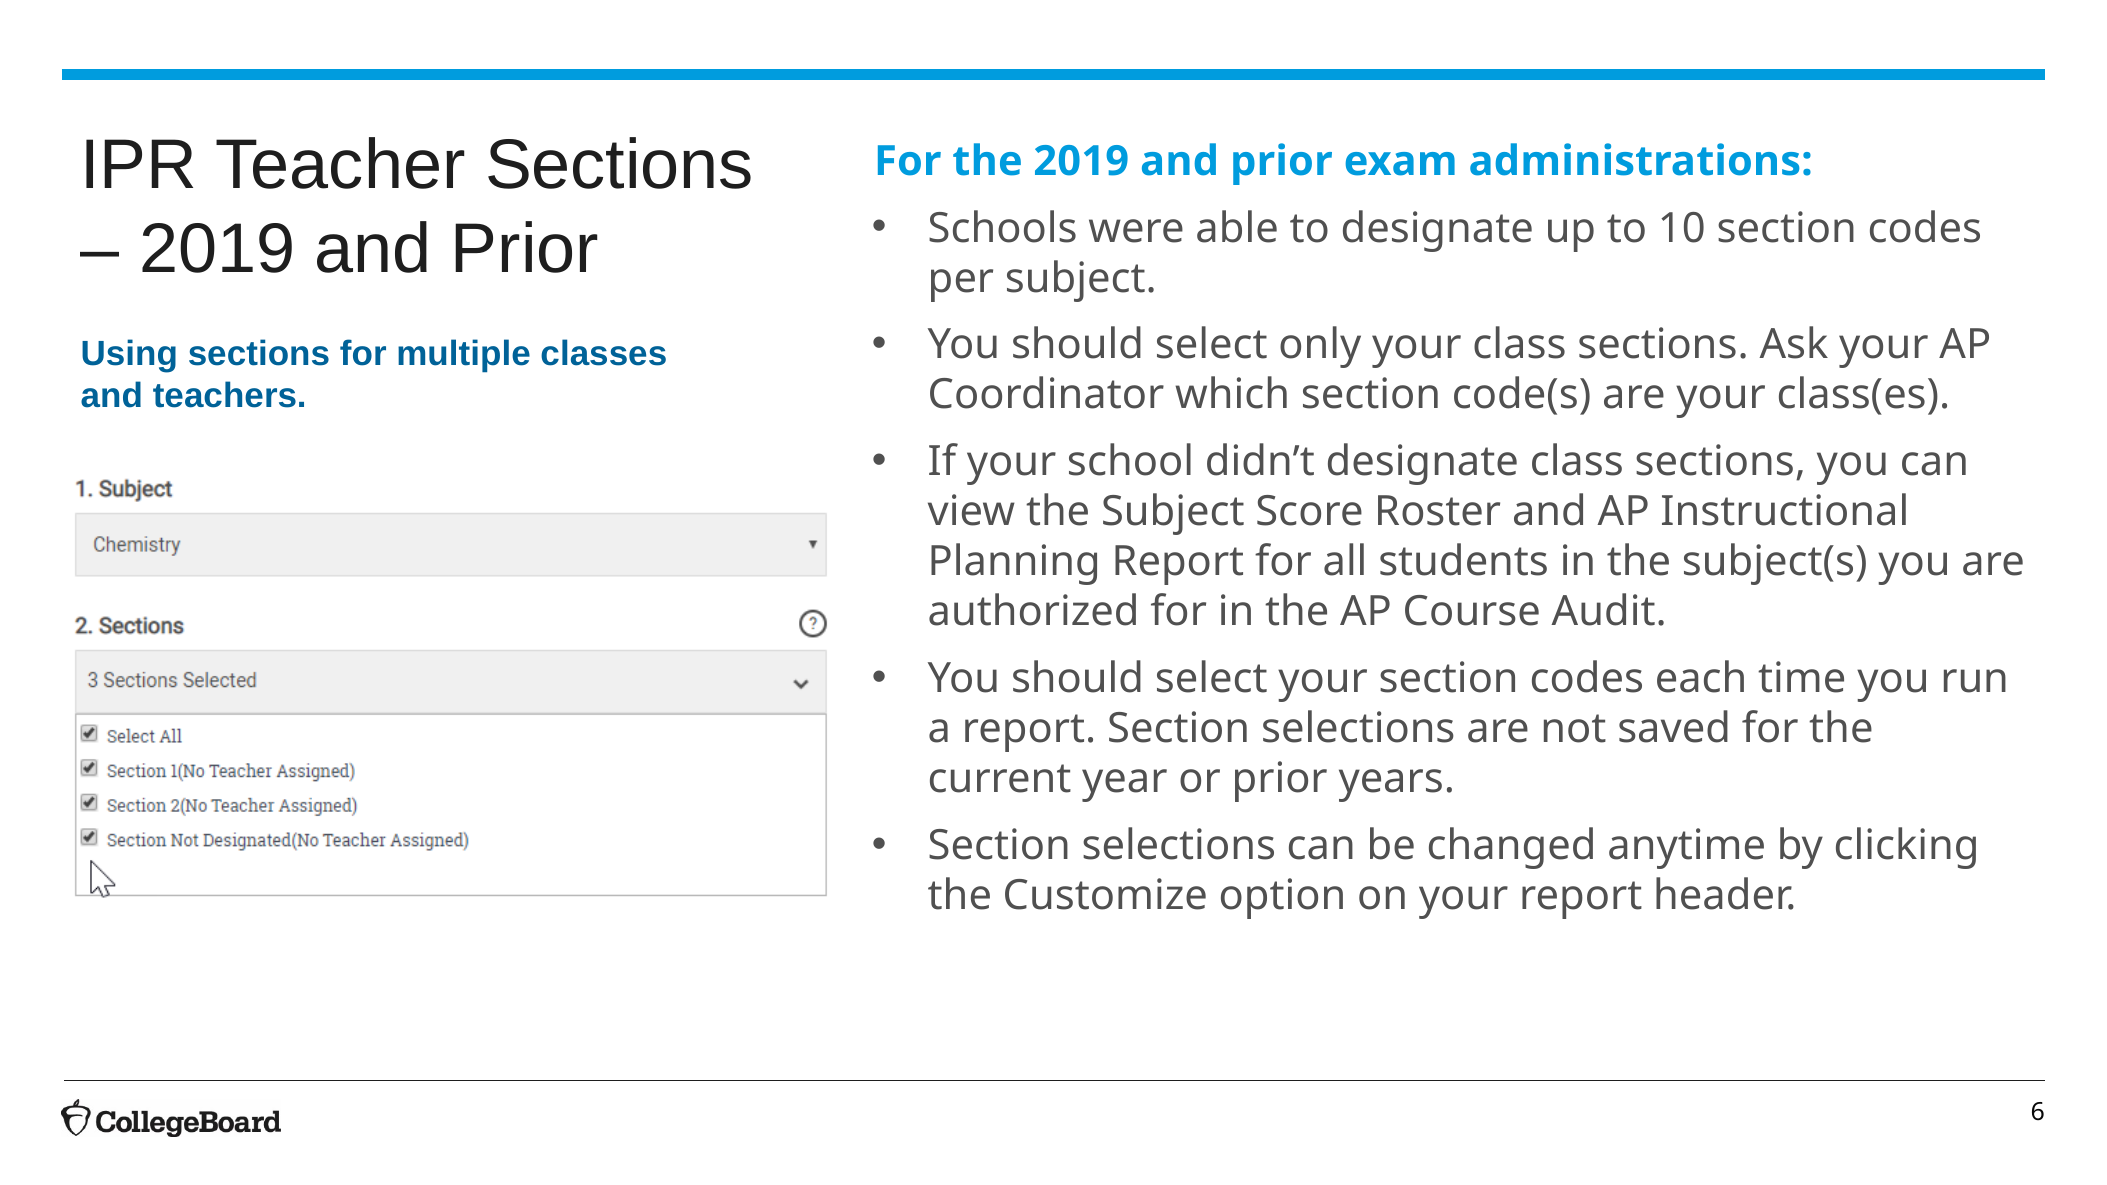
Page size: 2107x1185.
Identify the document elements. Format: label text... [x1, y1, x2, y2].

picture [61, 1099, 281, 1137]
picture [60, 466, 852, 925]
title IPR Teacher Sections – 2019 and Prior [80, 95, 766, 290]
list For the 2019 and prior exam administrations: Schools were able to designate up to 10 section codes per subject. You should select only your class sections. Ask your AP Coordinator which section code(s) are your class(es). If your school didn’t designate class sections, you can view the Subject Score Roster and AP Instructional Planning Report for all students in the subject(s) you are authorized for in the AP Course Audit. You should select your section codes each time you run a report. Section selections are not saved for the current year or prior years. Section selections can be changed anytime by clicking the Customize option on your report header. [824, 96, 2028, 1025]
list Using sections for multiple classes and teachers. [80, 292, 728, 416]
